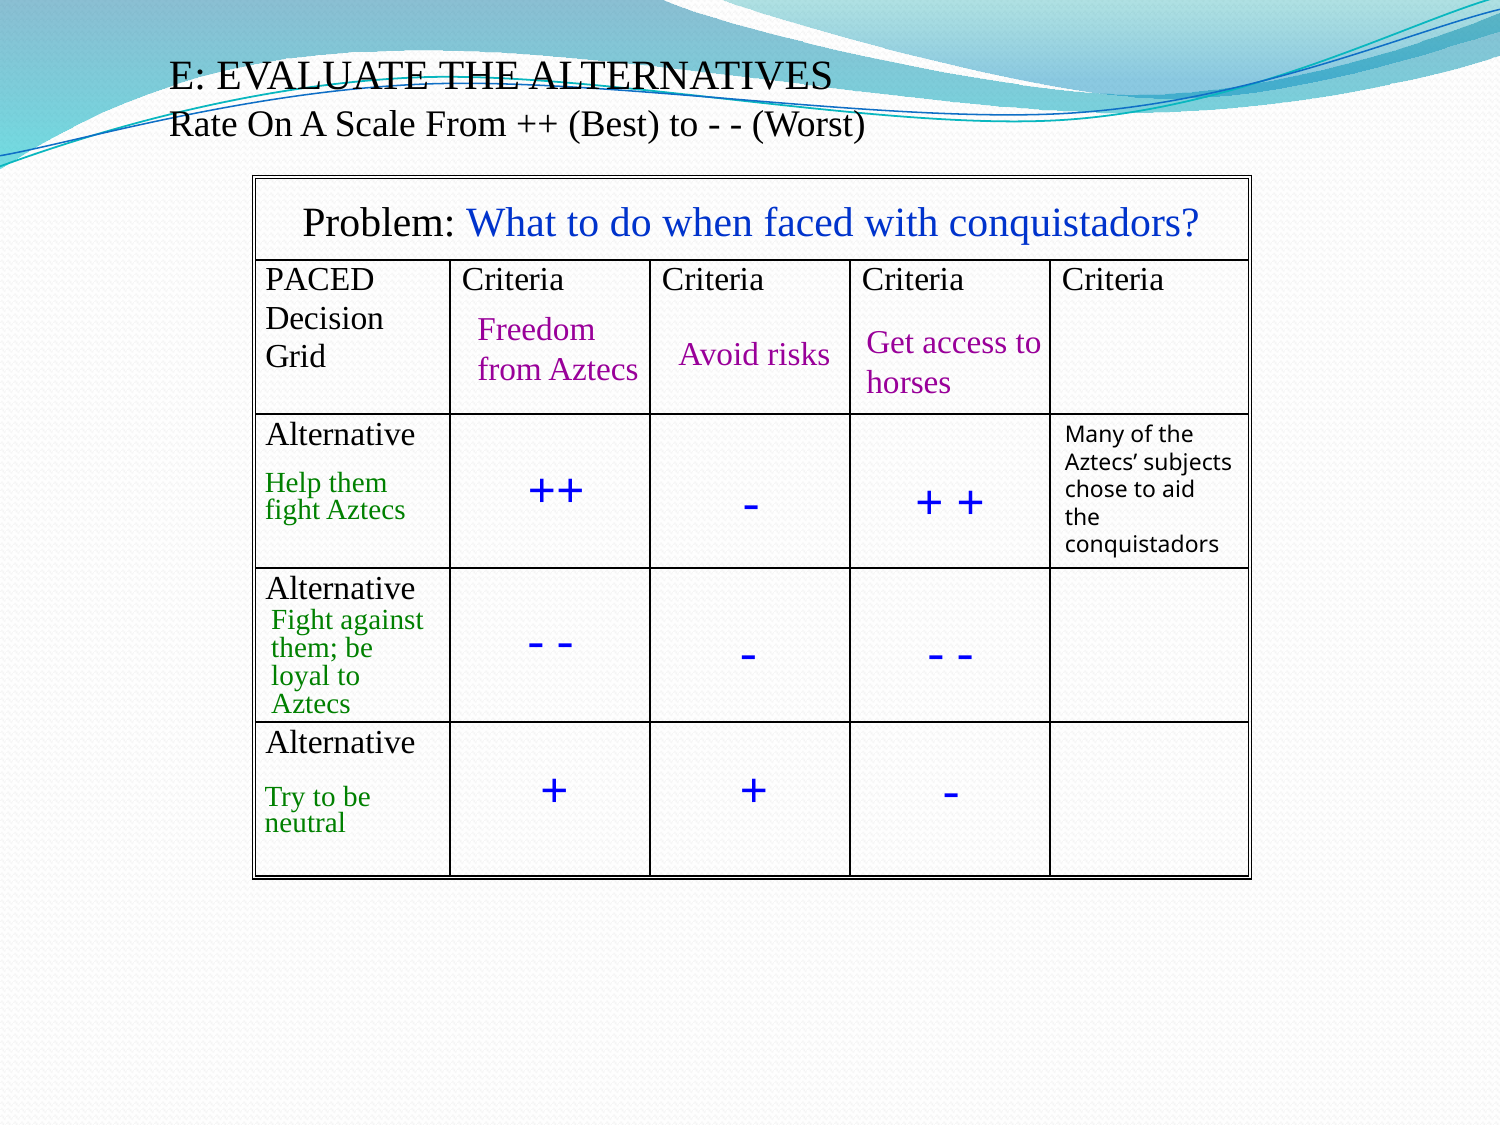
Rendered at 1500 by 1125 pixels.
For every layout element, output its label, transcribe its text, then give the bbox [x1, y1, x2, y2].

text_box E: EVALUATE THE ALTERNATIVES Rate On A Scale From ++ (Best) to - - (Worst) [154, 31, 882, 152]
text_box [236, 174, 1263, 980]
